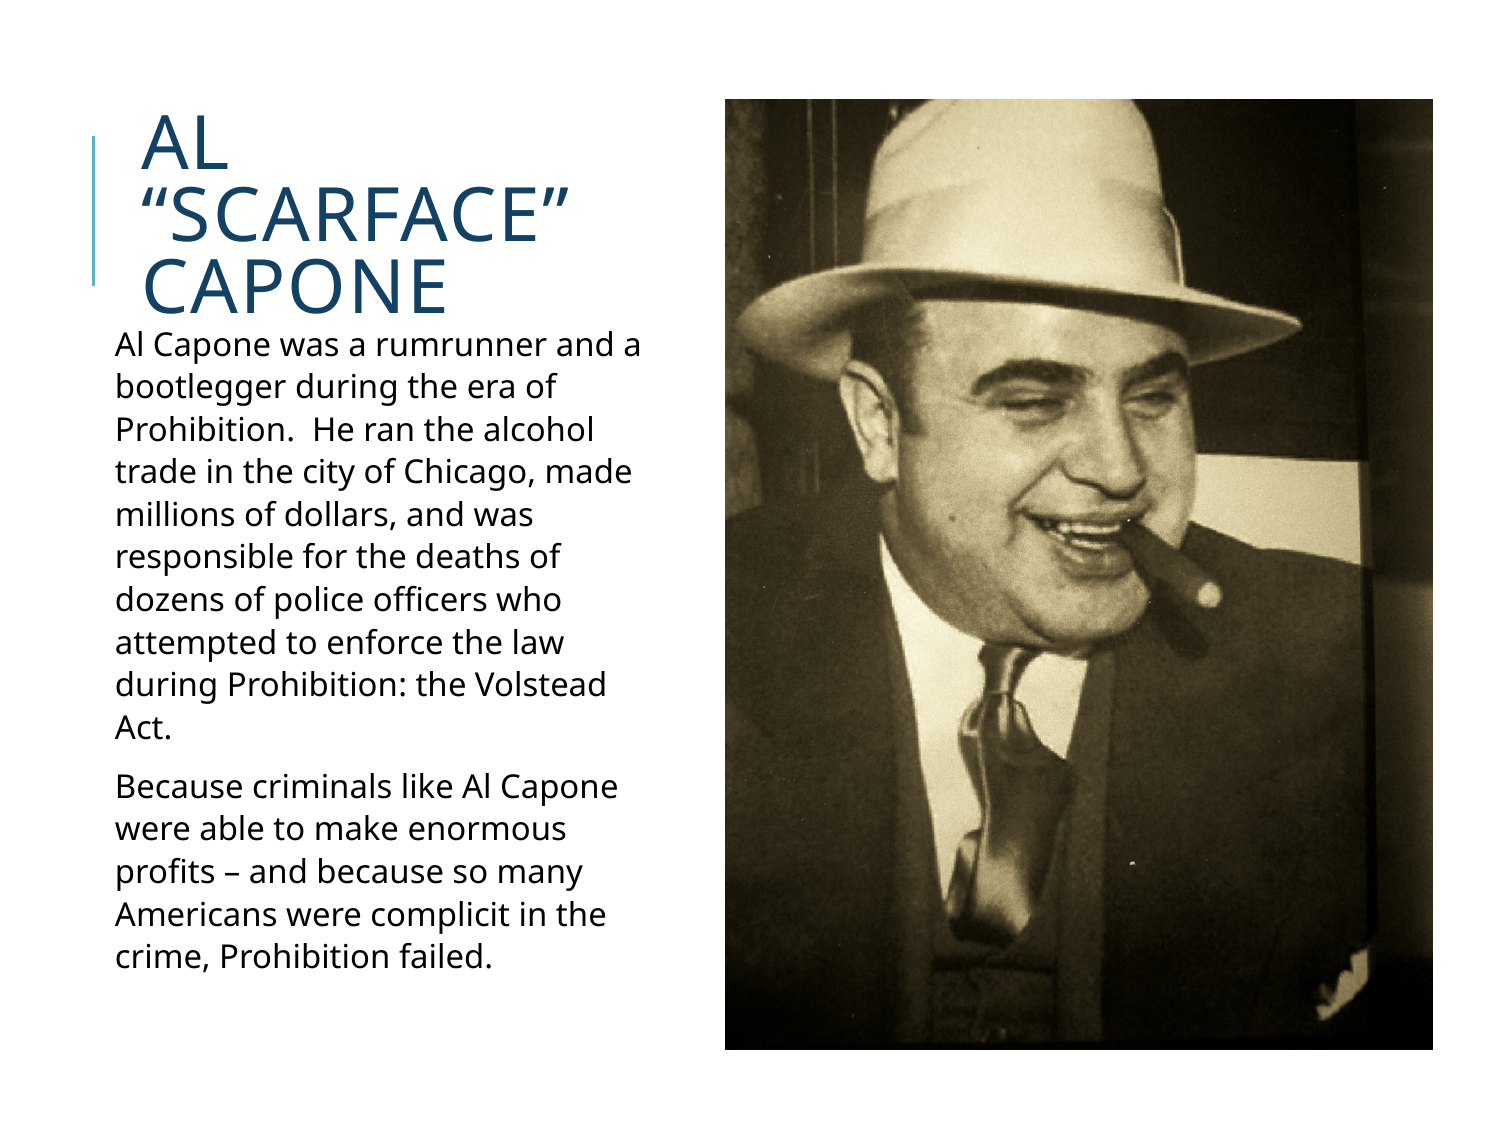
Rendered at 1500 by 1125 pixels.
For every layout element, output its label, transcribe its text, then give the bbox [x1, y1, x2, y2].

list Al Capone was a rumrunner and a bootlegger during the era of Prohibition. He ran the alcohol trade in the city of Chicago, made millions of dollars, and was responsible for the deaths of dozens of police officers who attempted to enforce the law during Prohibition: the Volstead Act. Because criminals like Al Capone were able to make enormous profits – and because so many Americans were complicit in the crime, Prohibition failed. [99, 312, 666, 988]
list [724, 99, 1433, 1051]
title AL “SCARFACE” CAPONE [126, 77, 666, 312]
